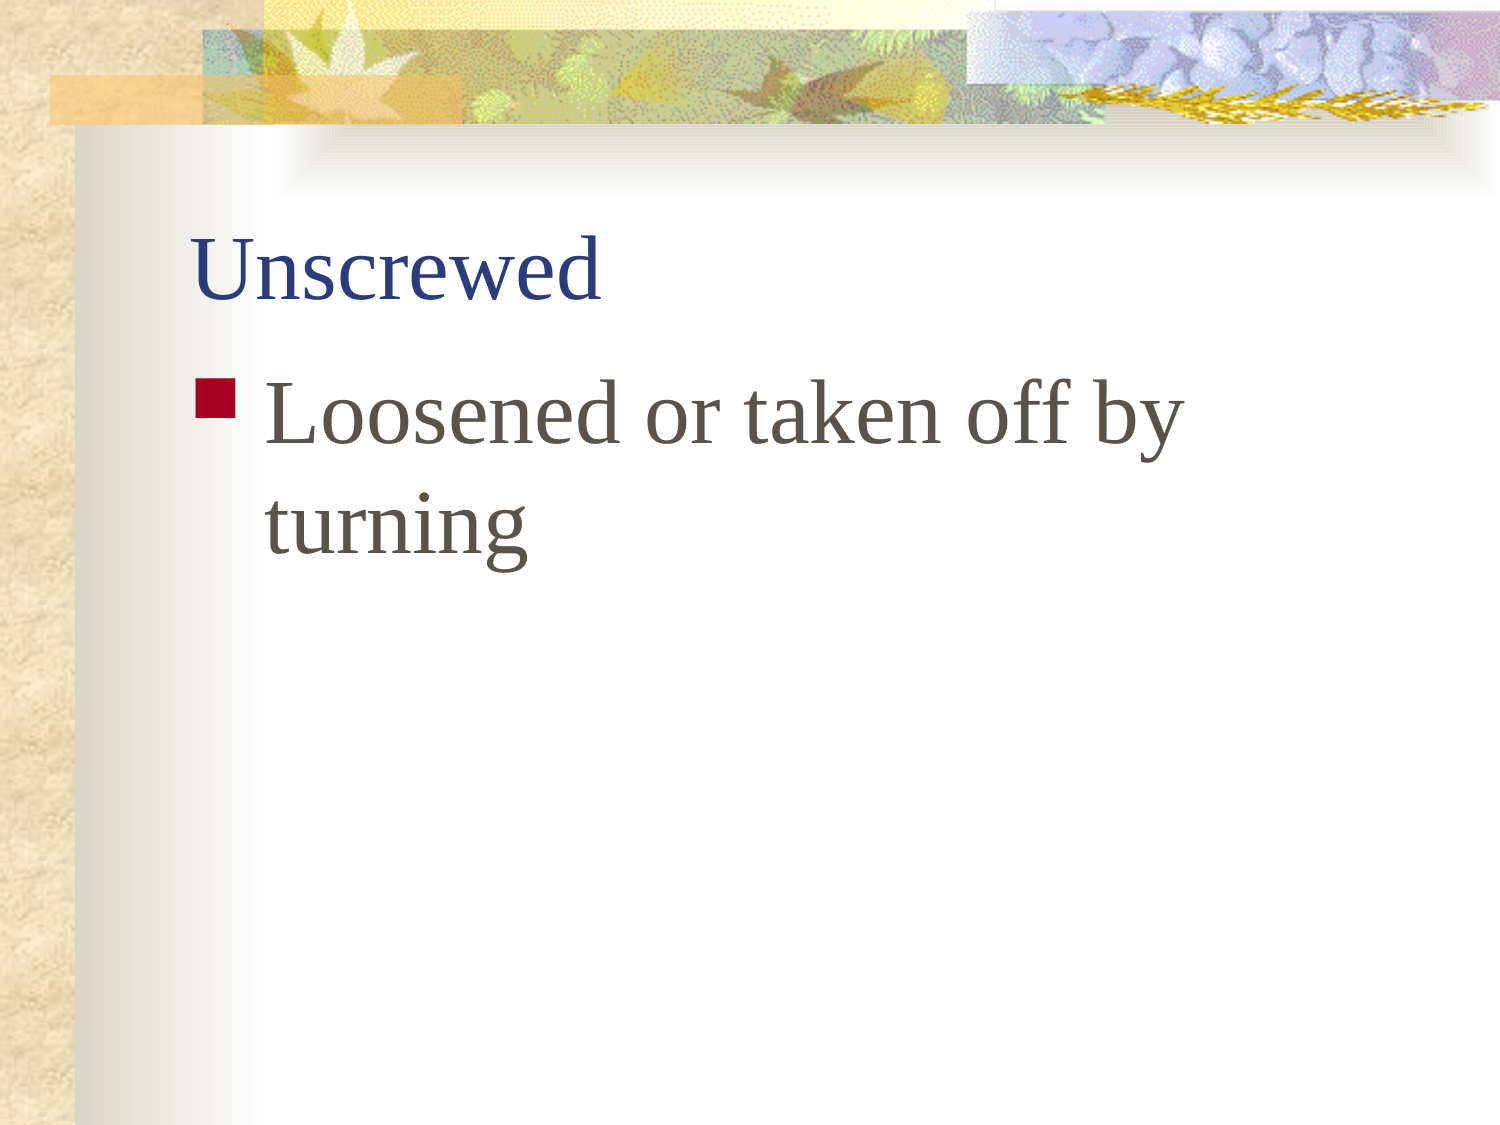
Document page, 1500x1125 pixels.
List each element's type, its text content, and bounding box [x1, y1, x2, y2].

list Loosened or taken off by turning [174, 344, 1451, 1020]
title Unscrewed [174, 137, 1451, 326]
picture [0, 0, 1500, 1125]
